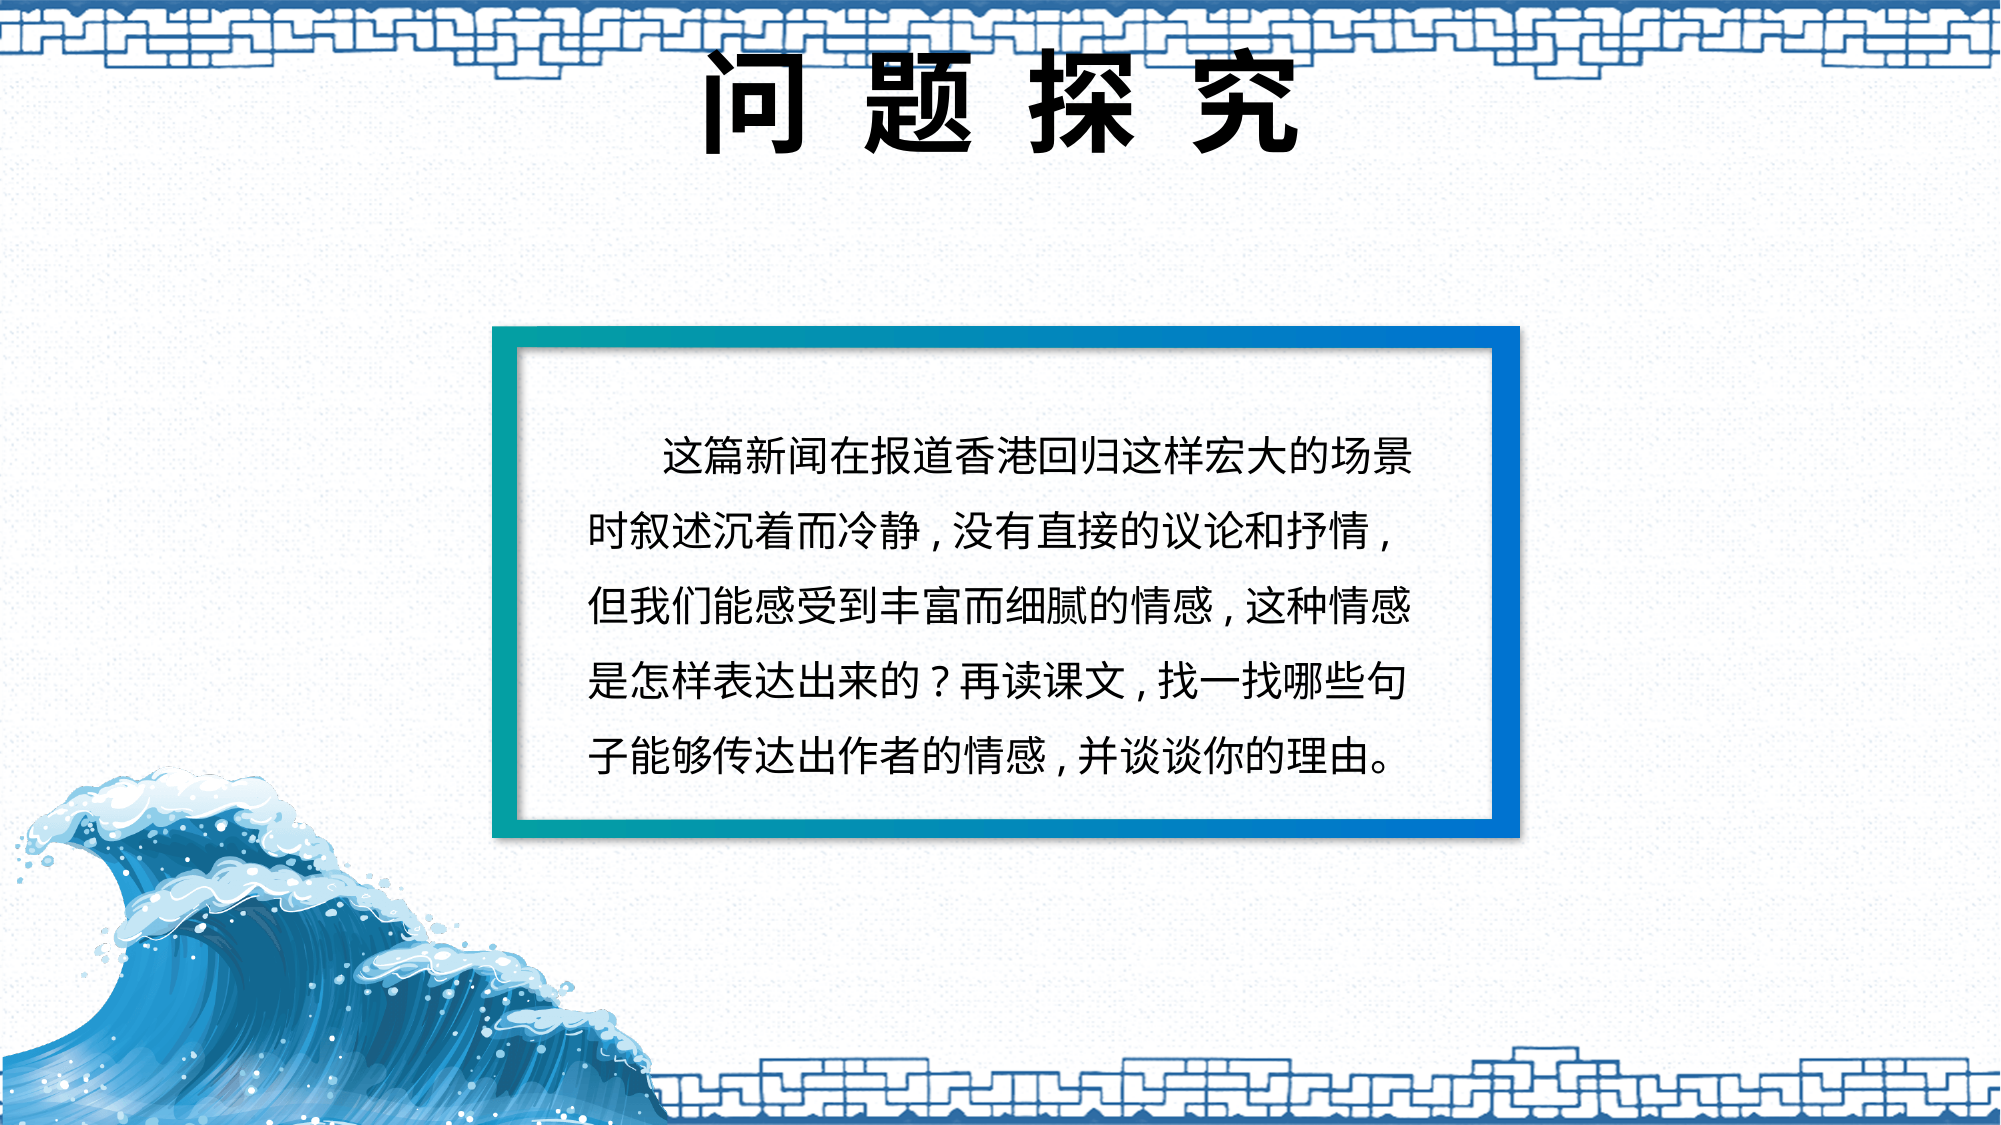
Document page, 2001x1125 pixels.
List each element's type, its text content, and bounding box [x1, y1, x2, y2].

text_box [491, 326, 1520, 838]
picture [0, 0, 2001, 1125]
list 这篇新闻在报道香港回归这样宏大的场景时叙述沉着而冷静,没有直接的议论和抒情,但我们能感受到丰富而细腻的情感,这种情感是怎样表达出来的?再读课文,找一找哪些句子能够传达出作者的情感,并谈谈你的理由。 [572, 397, 1440, 811]
title 问 题 探 究 [282, 0, 1718, 218]
